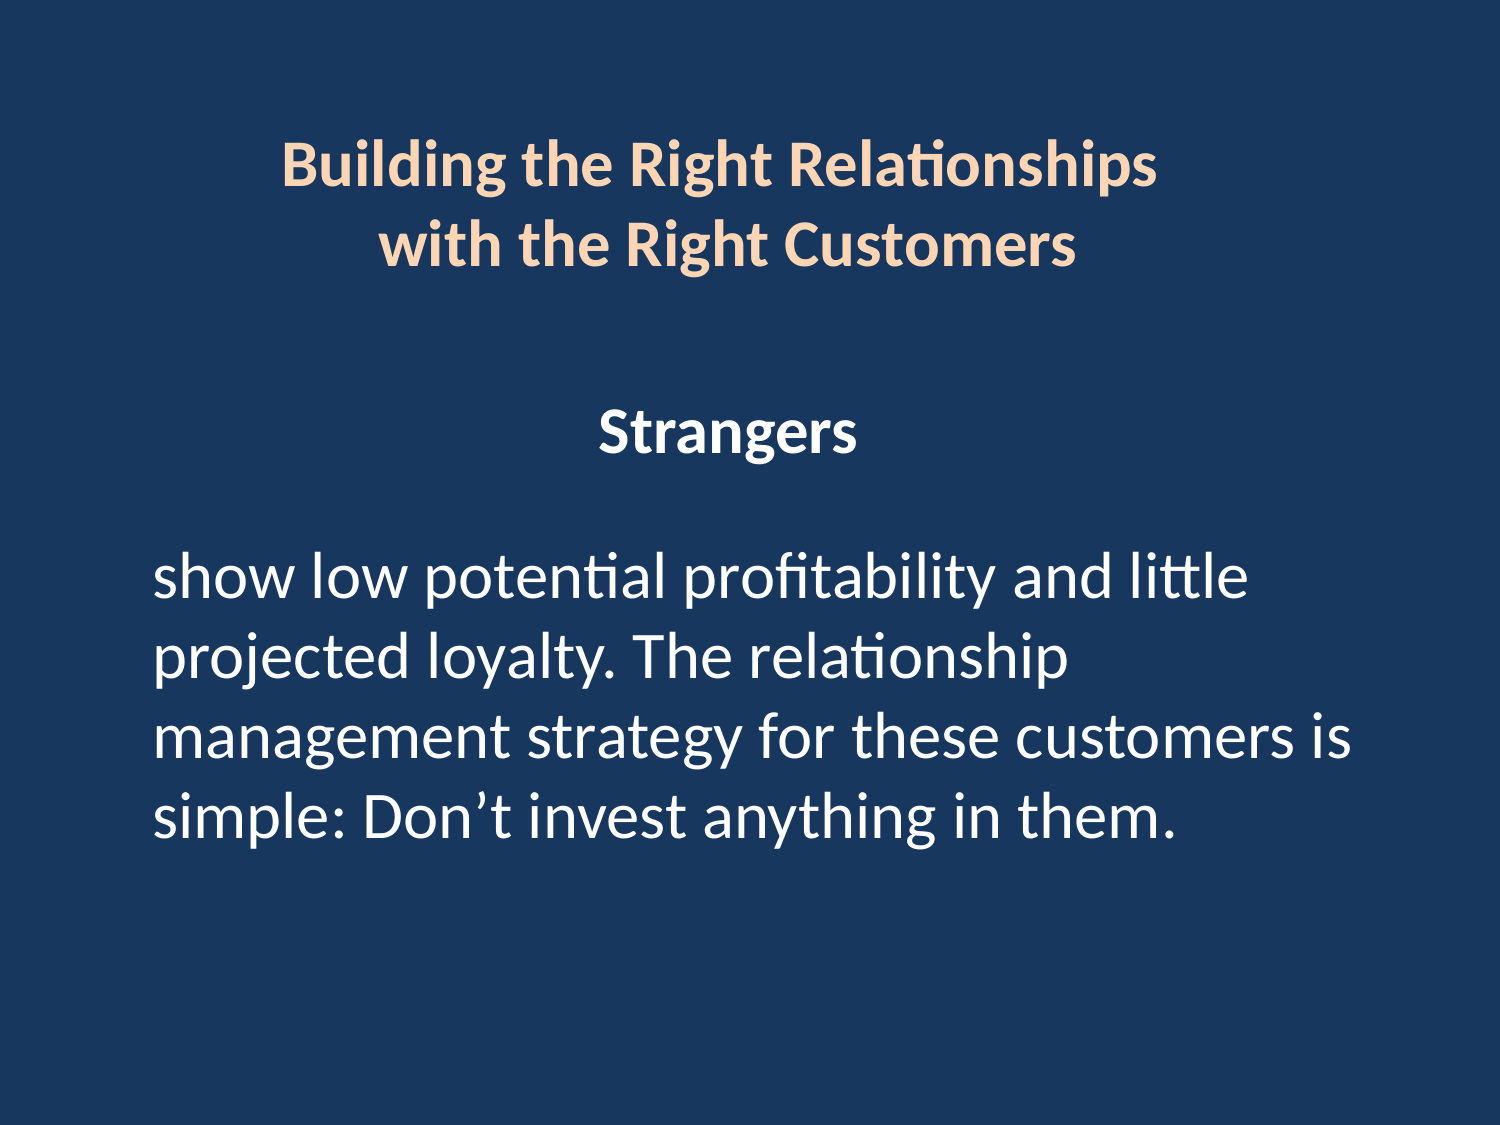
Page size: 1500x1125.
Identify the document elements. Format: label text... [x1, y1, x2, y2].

text_box Building the Right Relationships with the Right Customers [266, 112, 1190, 288]
text_box Strangers [584, 379, 874, 474]
text_box show low potential profitability and little projected loyalty. The relationship management strategy for these customers is simple: Don’t invest anything in them. [137, 524, 1438, 859]
